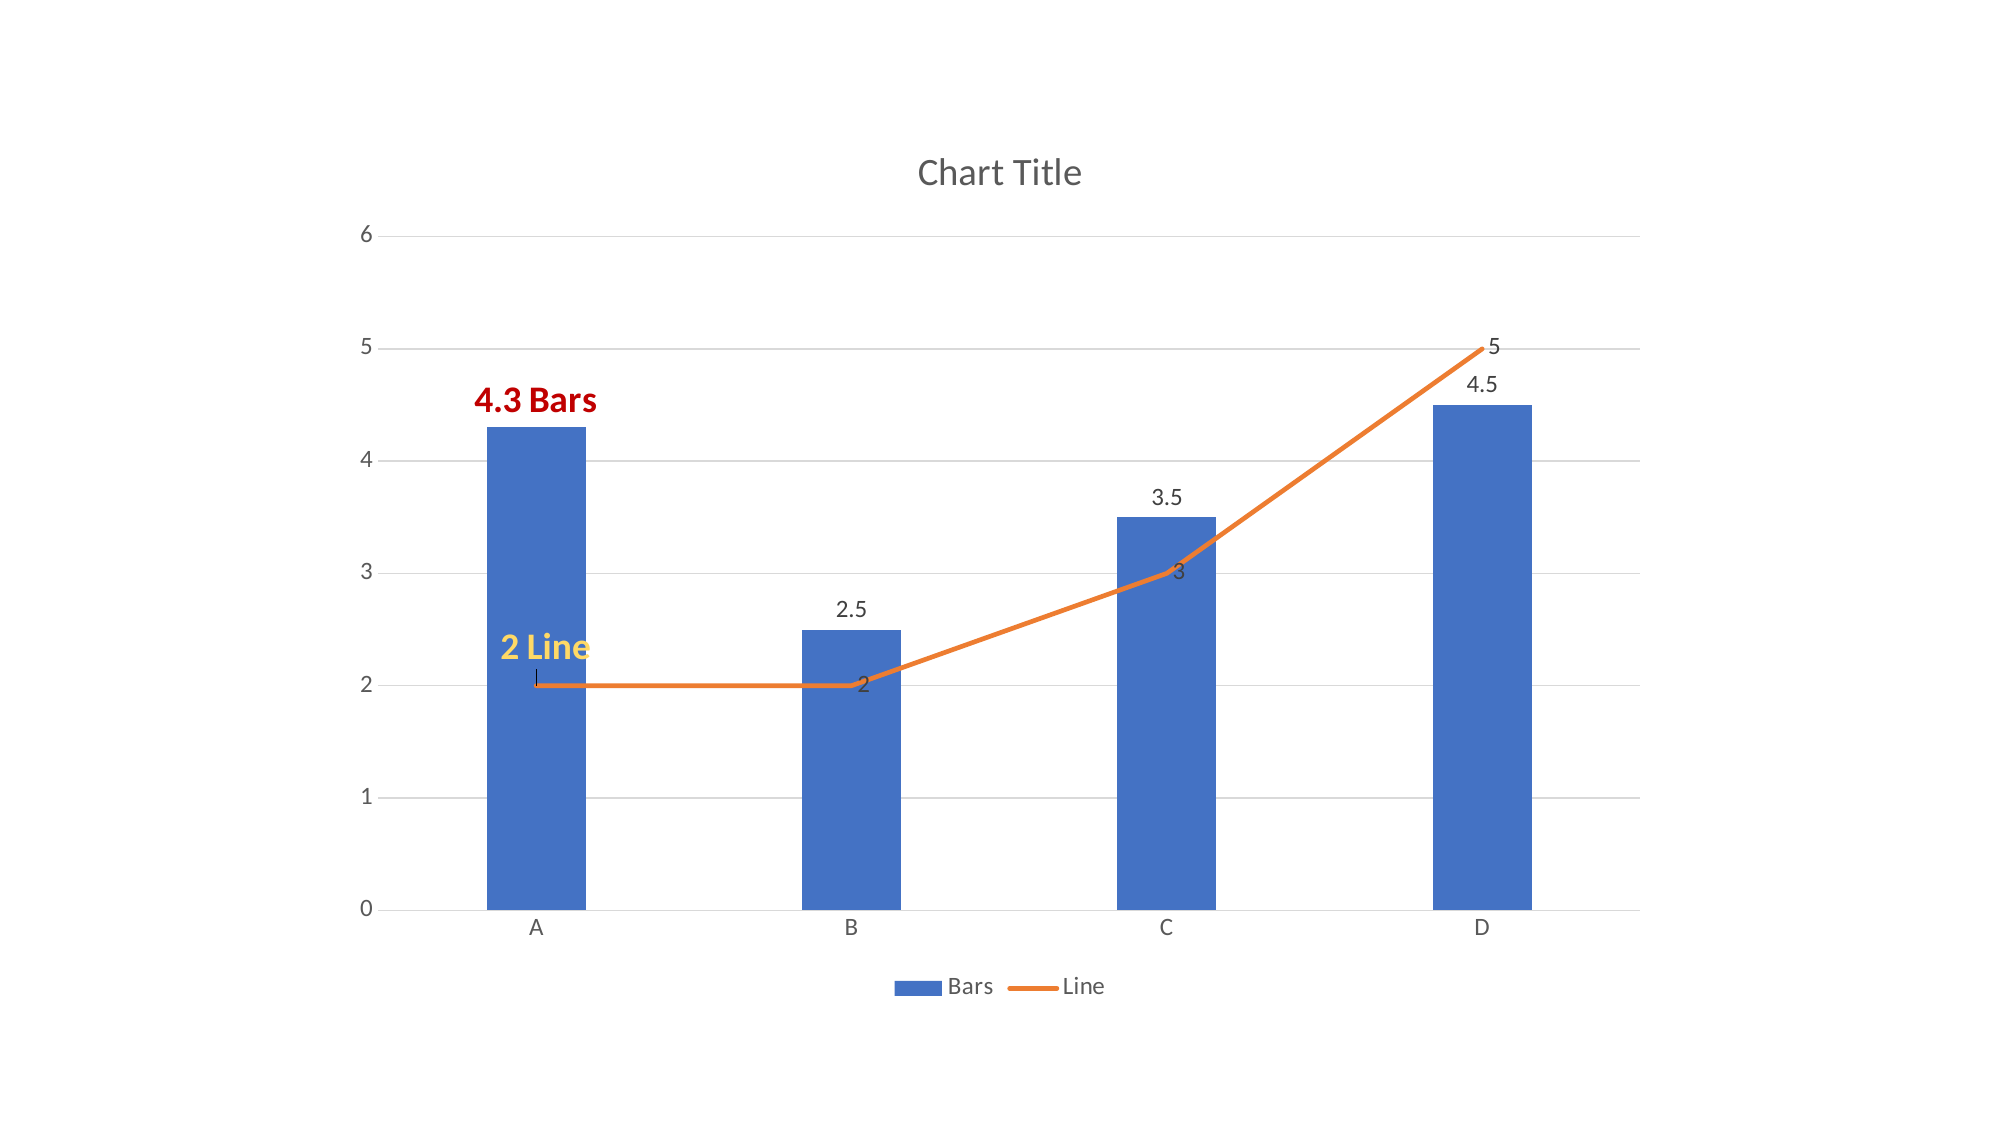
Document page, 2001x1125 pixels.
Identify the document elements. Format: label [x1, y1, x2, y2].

chart [333, 117, 1667, 1007]
